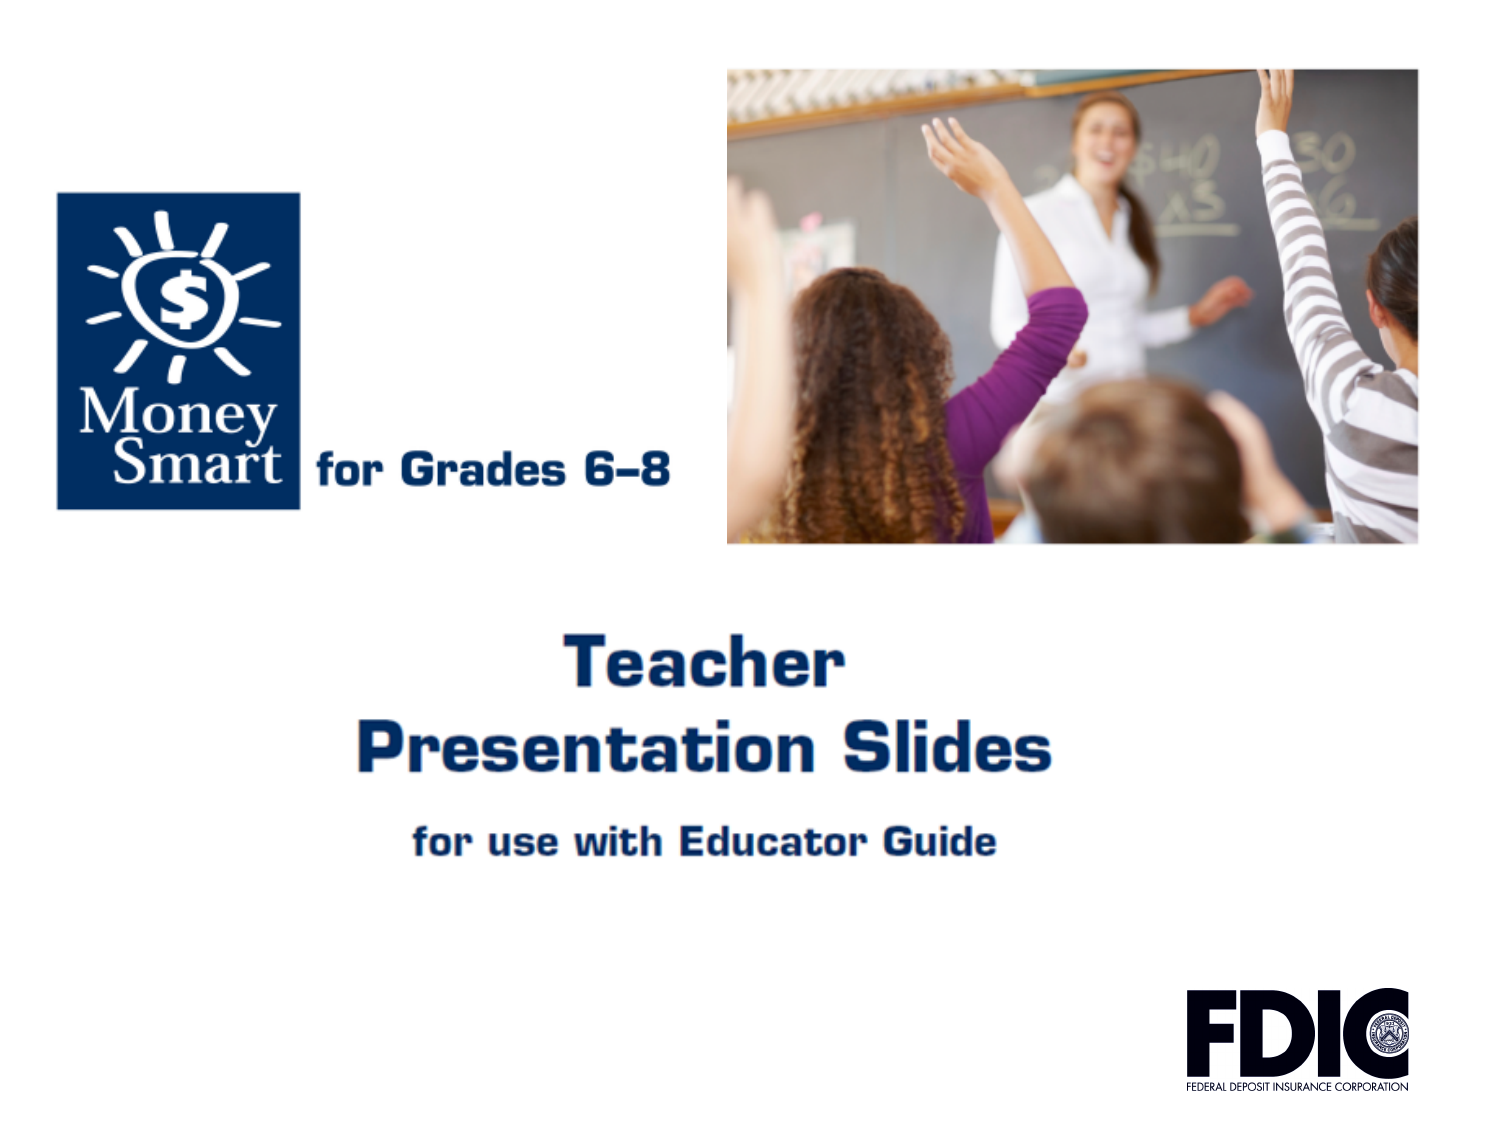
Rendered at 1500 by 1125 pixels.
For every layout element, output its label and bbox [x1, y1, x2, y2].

picture [727, 62, 1429, 551]
picture [49, 179, 690, 513]
picture [1187, 988, 1409, 1091]
picture [335, 616, 1085, 905]
